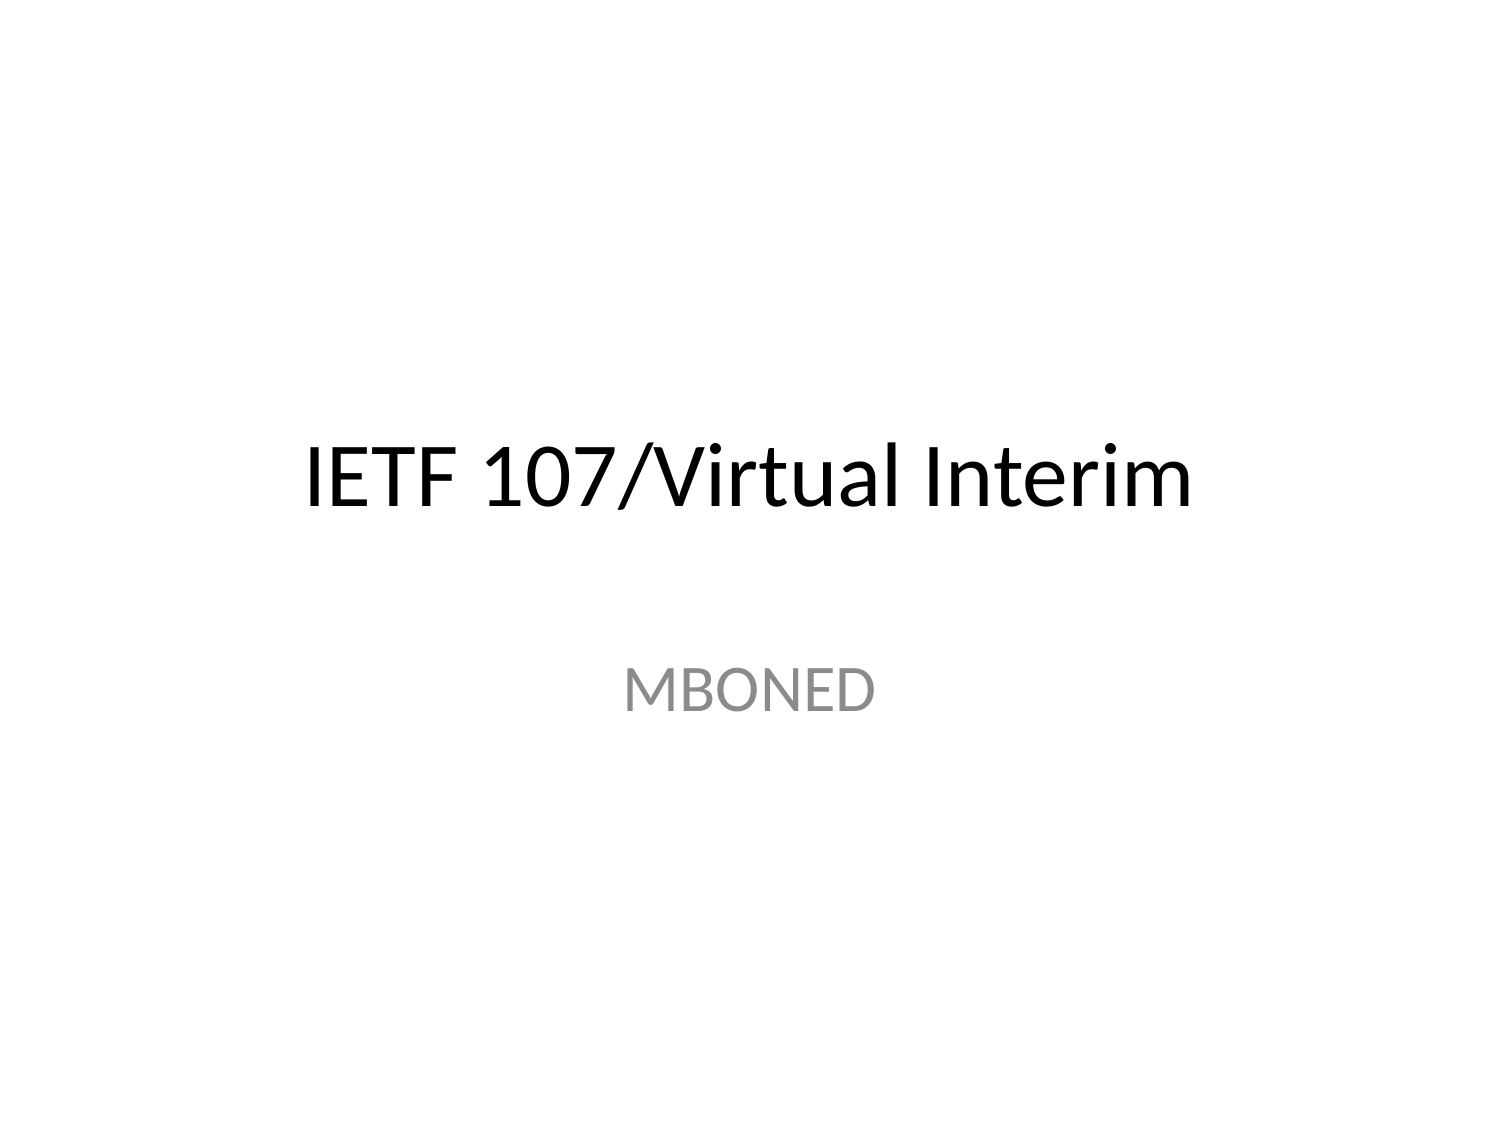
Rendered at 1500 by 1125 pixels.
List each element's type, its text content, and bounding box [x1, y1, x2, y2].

subtitle MBONED [225, 637, 1275, 925]
title IETF 107/Virtual Interim [112, 349, 1388, 591]
